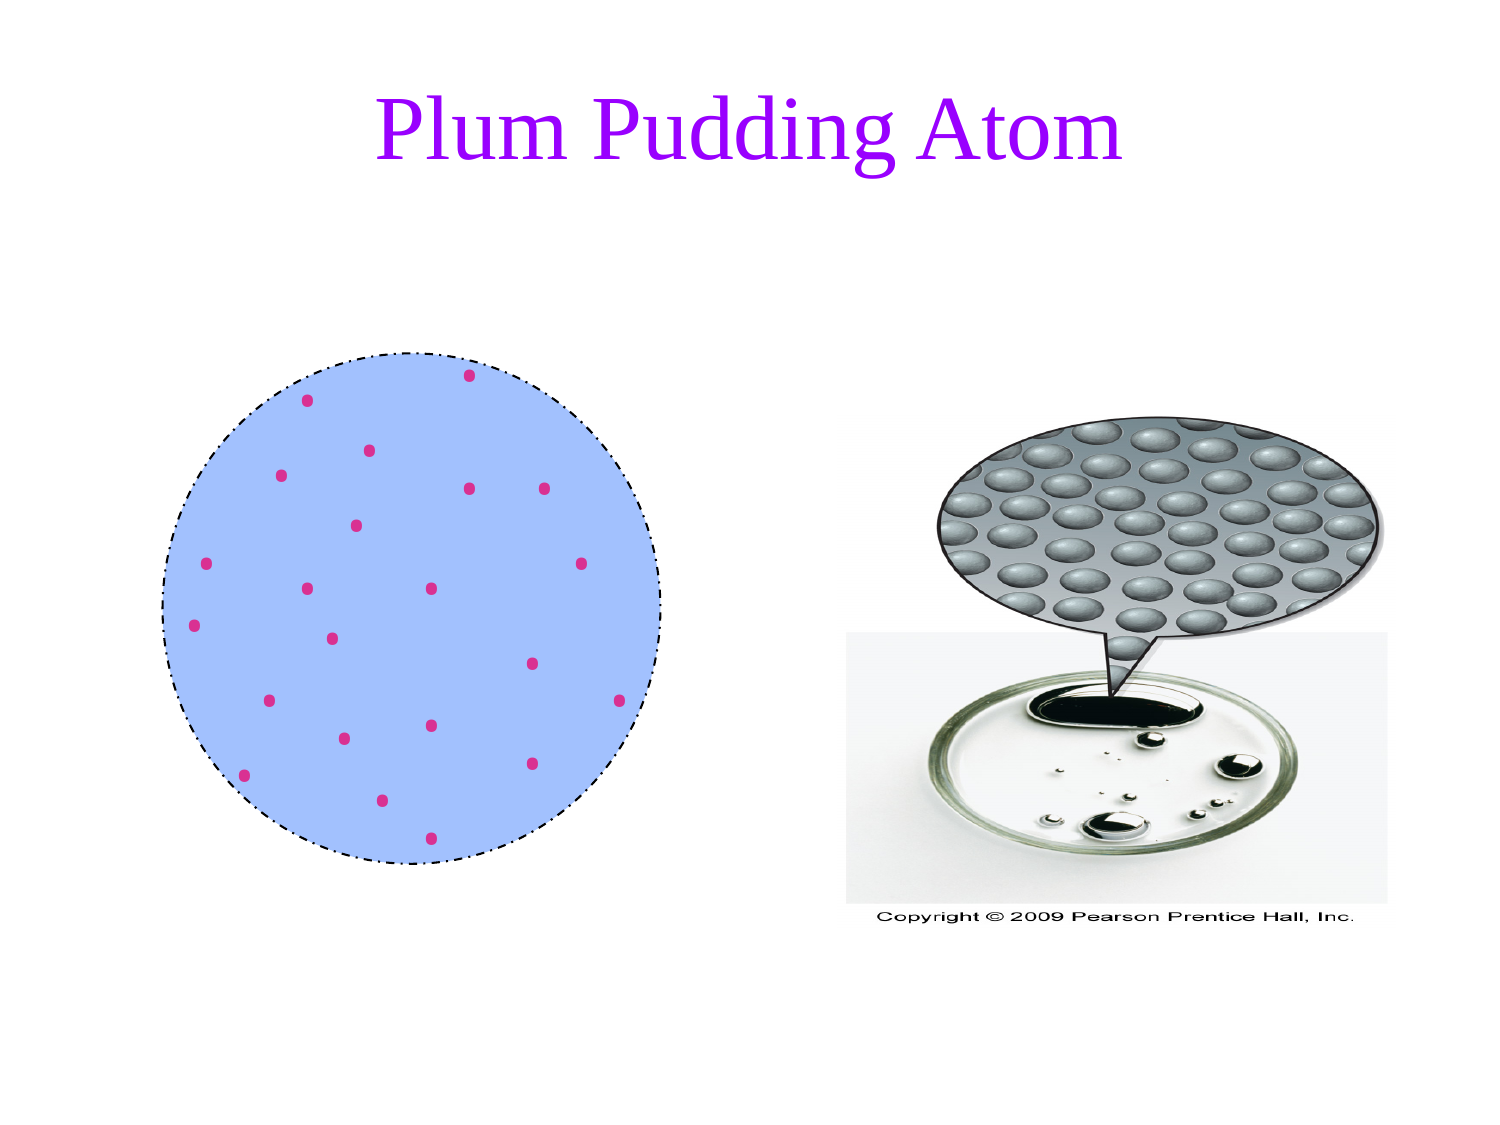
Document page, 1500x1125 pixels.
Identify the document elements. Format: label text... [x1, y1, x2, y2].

text_box Plum Pudding Atom [112, 29, 1388, 217]
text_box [162, 337, 661, 875]
picture [837, 412, 1396, 928]
